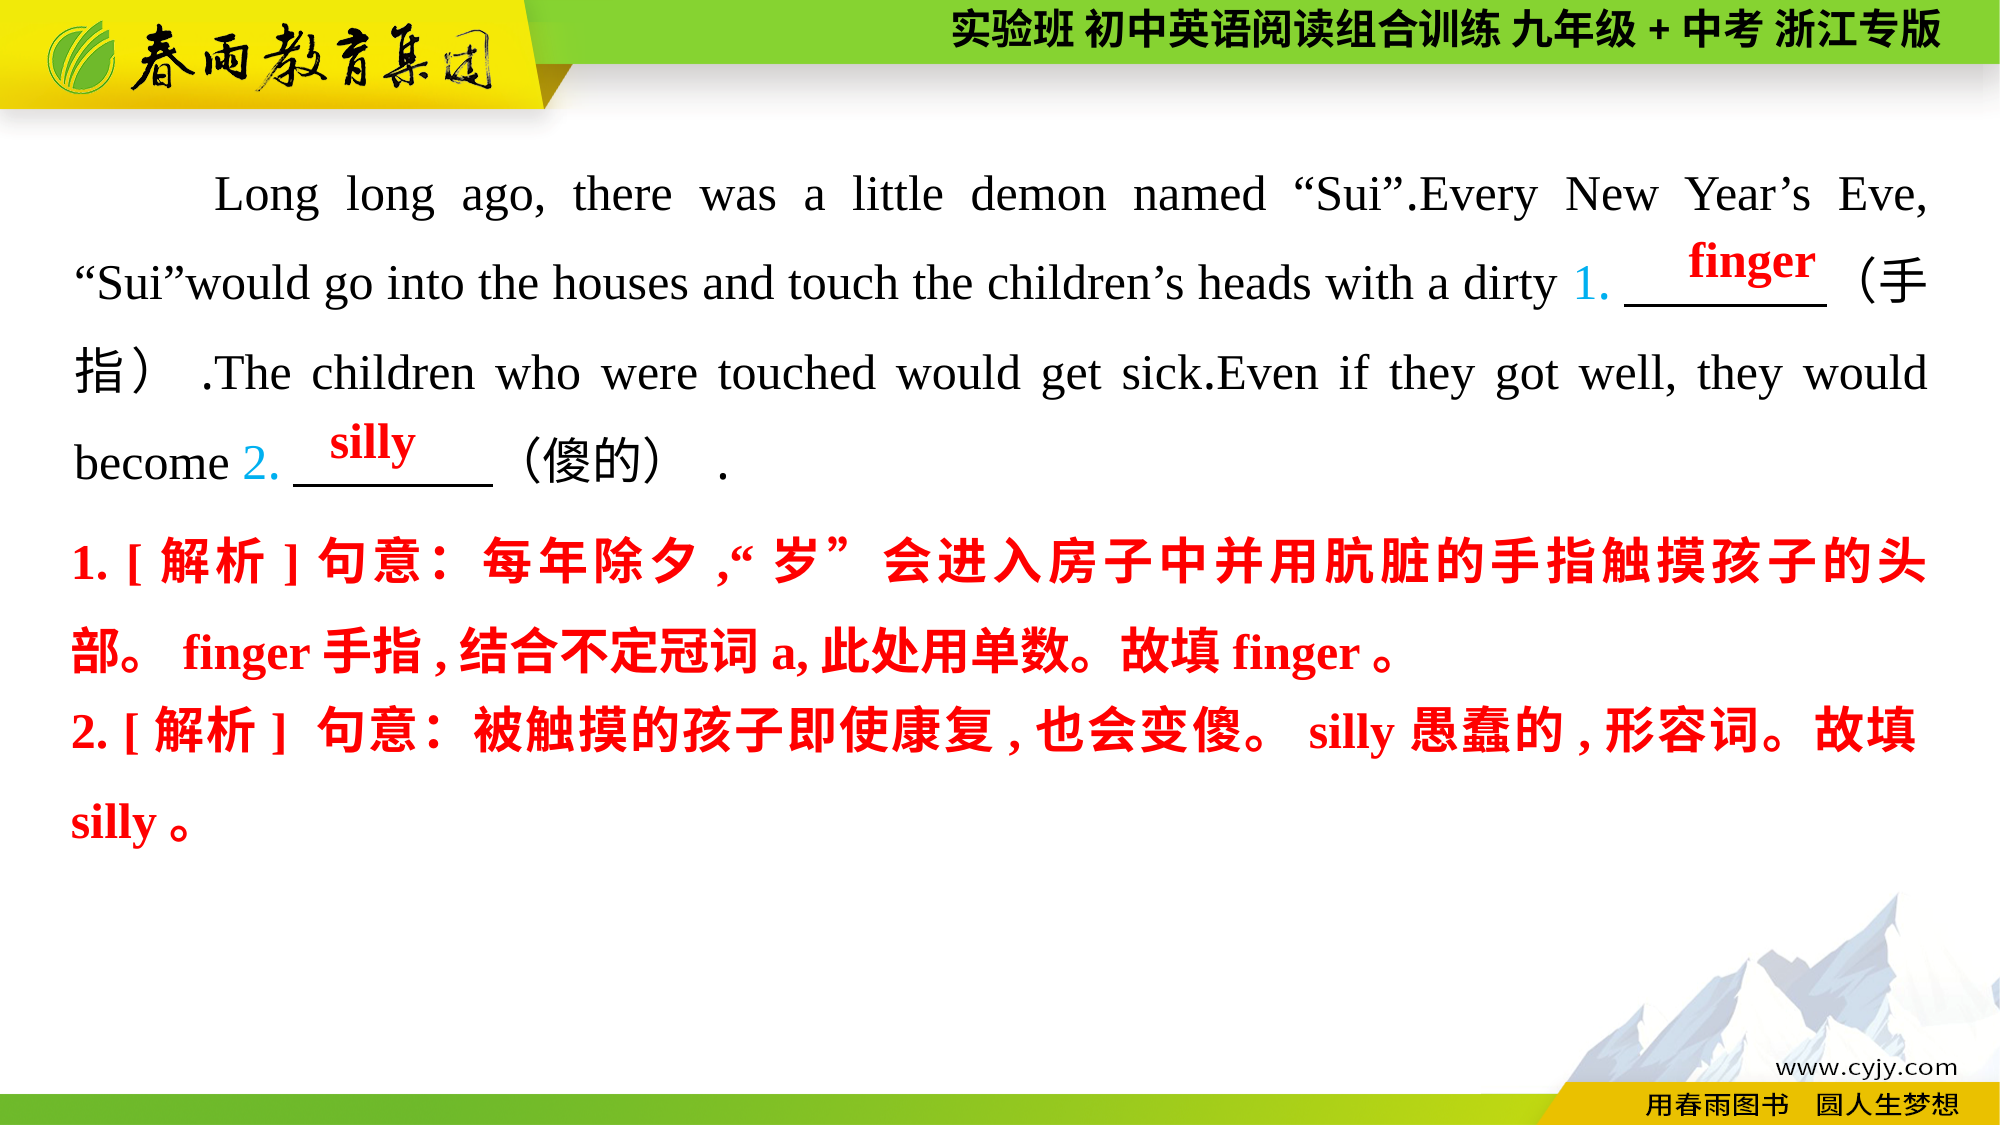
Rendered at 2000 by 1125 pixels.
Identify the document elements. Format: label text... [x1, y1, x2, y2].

text_box 2. [解析] 句意：被触摸的孩子即使康复,也会变傻。silly愚蠢的,形容词。故填silly。 [56, 661, 1944, 857]
picture [0, 0, 2000, 1125]
list Long long ago, there was a little demon named “Sui”.Every New Year’s Eve, “Sui”would go into the houses and touch the children’s heads with a dirty 1. （手指）.The children who were touched would get sick.Even if they got well, they would become 2. （傻的） . [59, 122, 1944, 490]
text_box silly [315, 401, 432, 477]
text_box 1. [解析]句意：每年除夕,“岁”会进入房子中并用肮脏的手指触摸孩子的头部。finger手指,结合不定冠词a,此处用单数。故填finger。 [56, 491, 1944, 661]
text_box finger [1673, 219, 1832, 295]
